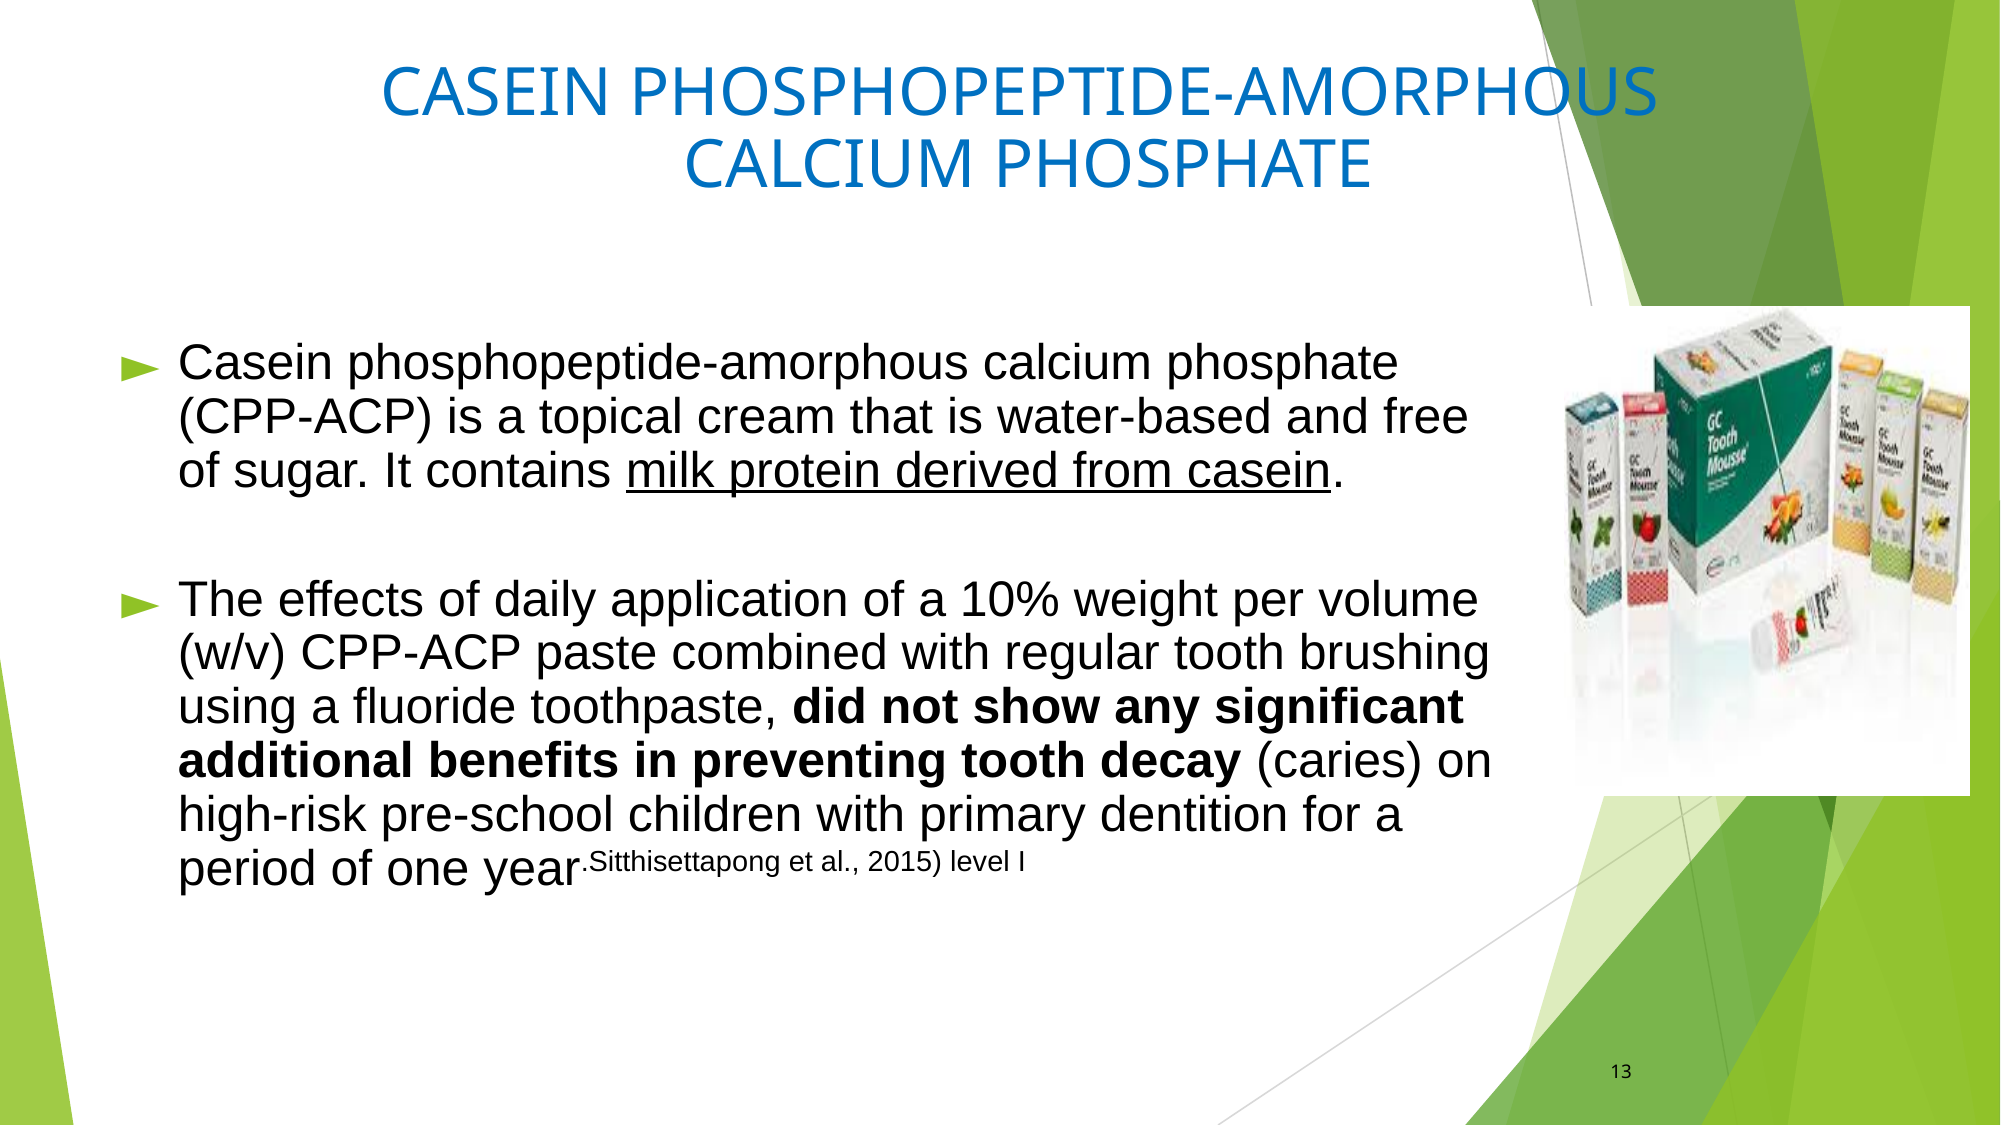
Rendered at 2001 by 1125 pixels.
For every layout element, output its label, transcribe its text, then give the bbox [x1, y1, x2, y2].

slide_number 13 [1309, 1042, 1647, 1103]
list Casein phosphopeptide-amorphous calcium phosphate (CPP-ACP) is a topical cream that is water-based and free of sugar. It contains milk protein derived from casein. The effects of daily application of a 10% weight per volume (w/v) CPP-ACP paste combined with regular tooth brushing using a fluoride toothpaste, did not show any significant additional benefits in preventing tooth decay (caries) on high-risk pre-school children with primary dentition for a period of one year.Sitthisettapong et al., 2015) level I [106, 218, 1538, 1081]
title CASEIN PHOSPHOPEPTIDE-AMORPHOUS CALCIUM PHOSPHATE [173, 21, 1885, 239]
picture [1564, 306, 1970, 796]
